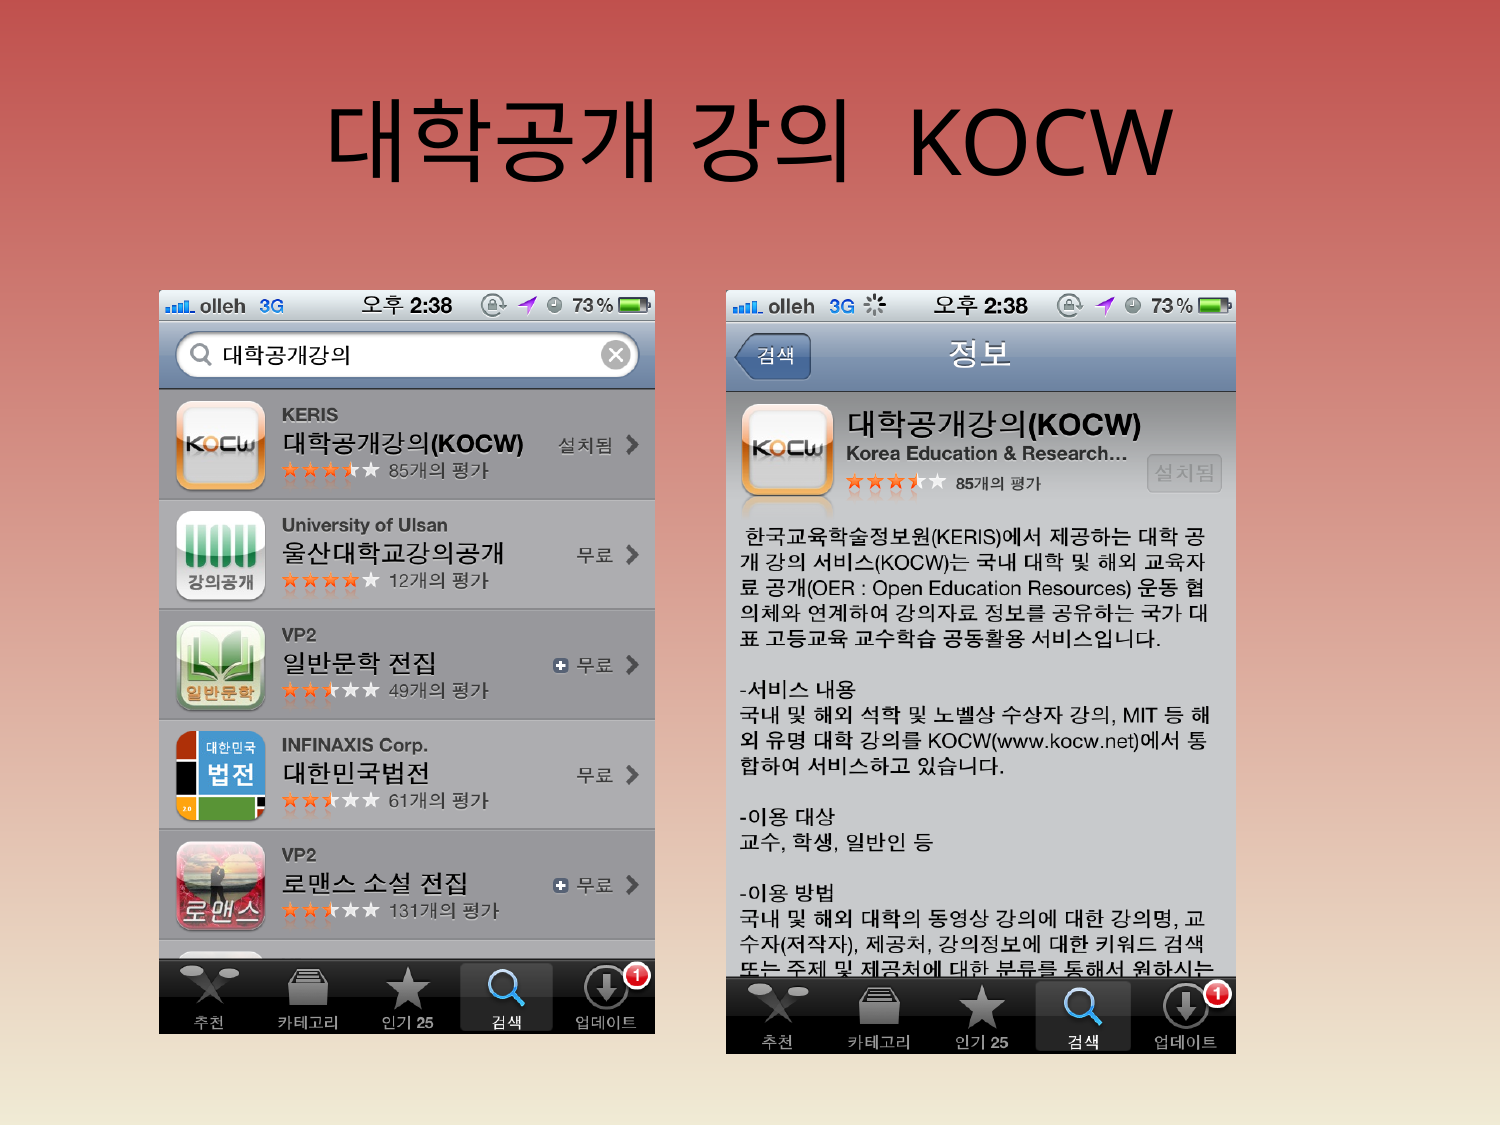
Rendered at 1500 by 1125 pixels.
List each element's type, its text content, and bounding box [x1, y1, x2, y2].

picture [726, 290, 1236, 1055]
title 대학공개 강의 KOCW [75, 45, 1425, 233]
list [159, 290, 655, 1034]
